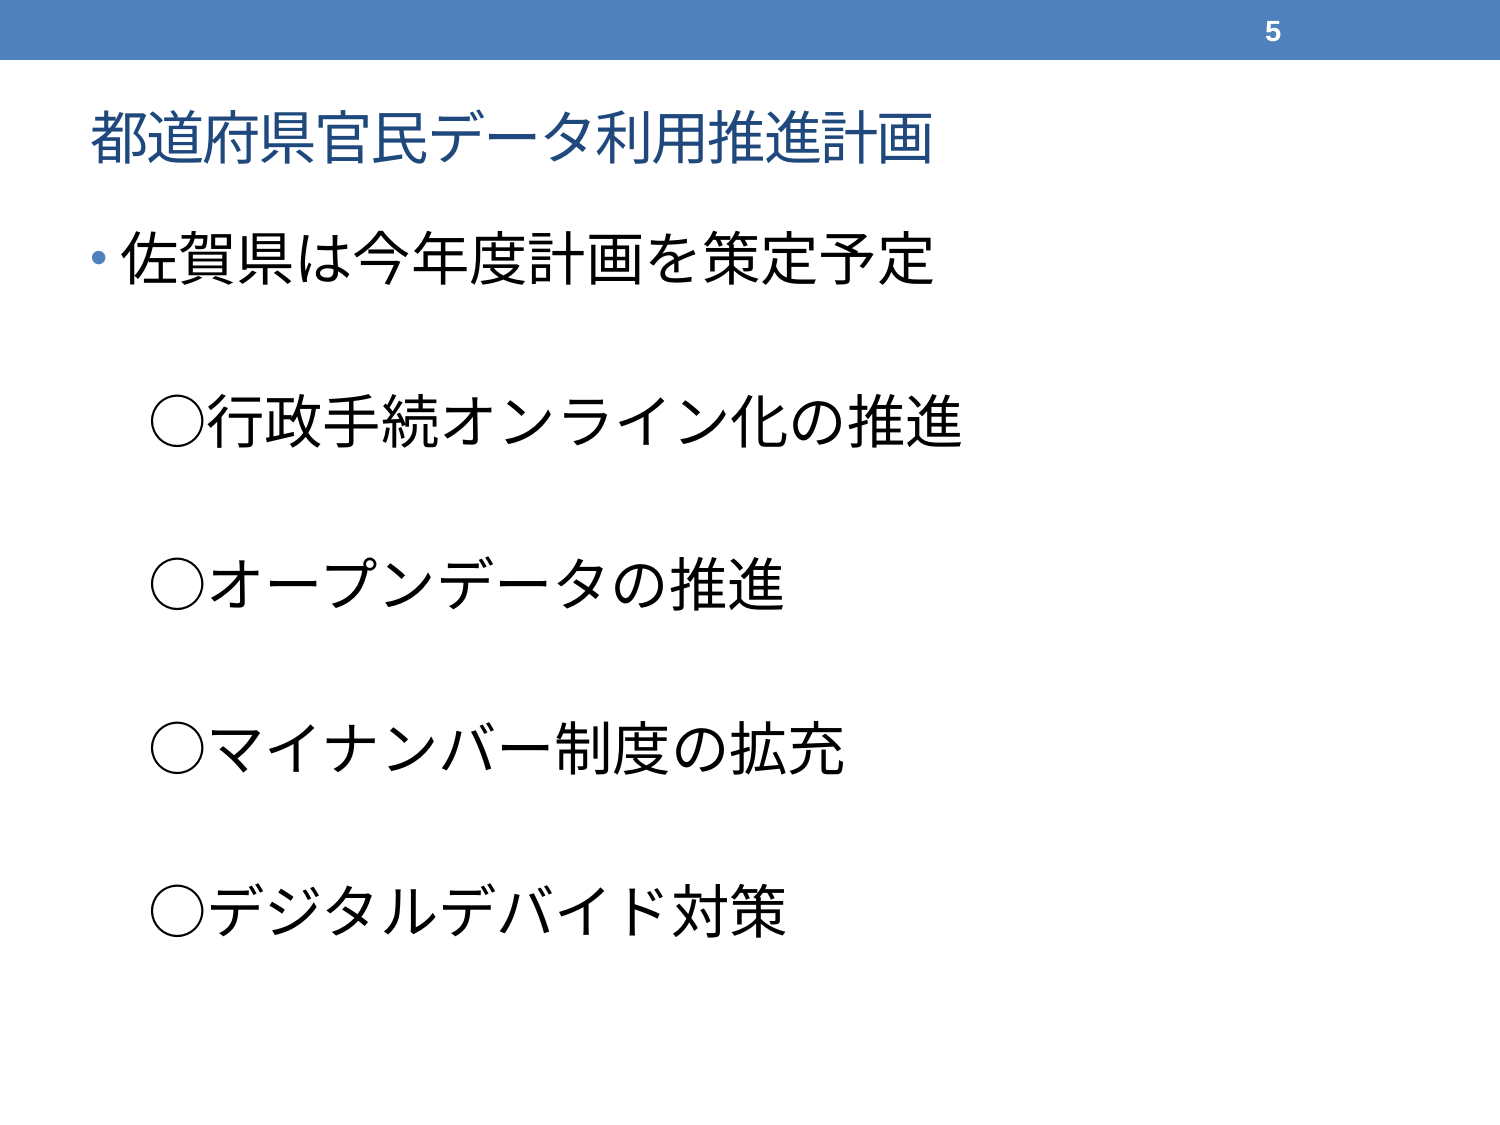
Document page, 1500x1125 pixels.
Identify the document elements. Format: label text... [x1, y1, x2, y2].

title 都道府県官民データ利用推進計画 [75, 87, 1425, 185]
list 佐賀県は今年度計画を策定予定 ○行政手続オンライン化の推進 ○オープンデータの推進 ○マイナンバー制度の拡充 ○デジタルデバイド対策 [75, 215, 1447, 1063]
slide_number 5 [1250, 3, 1425, 57]
